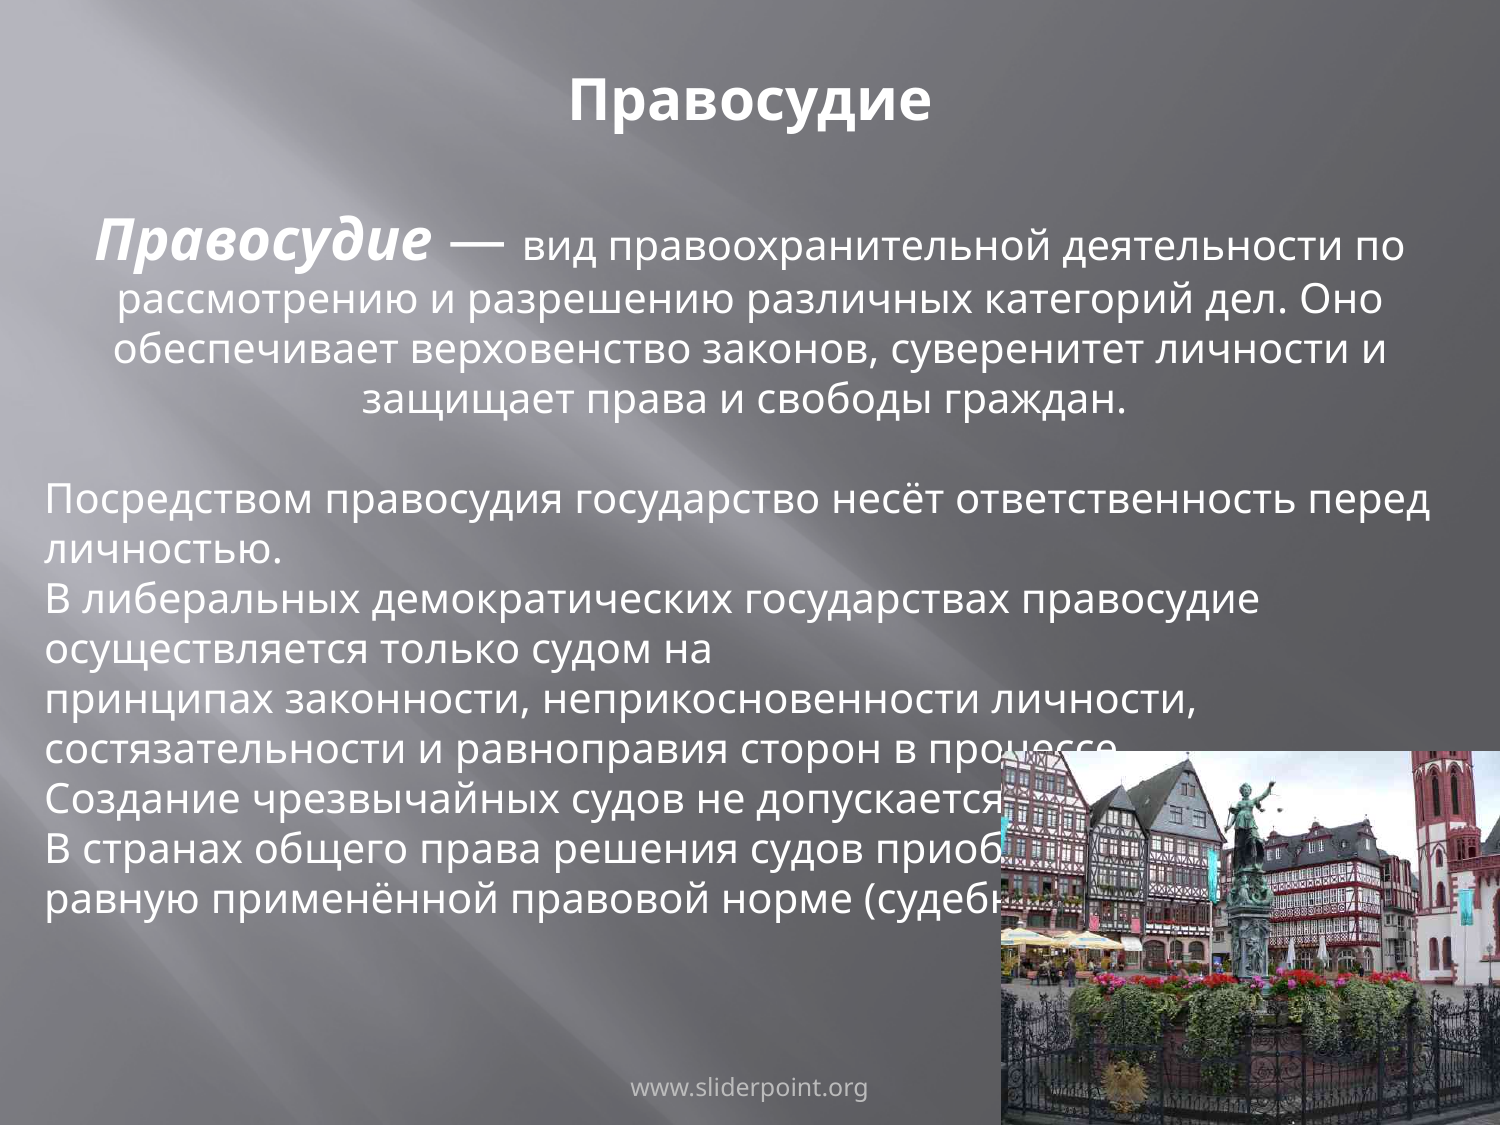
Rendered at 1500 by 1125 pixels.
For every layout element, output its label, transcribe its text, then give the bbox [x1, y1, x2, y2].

text_box Правосудие Правосудие — вид правоохранительной деятельности по рассмотрению и разрешению различных категорий дел. Оно обеспечивает верховенство законов, суверенитет личности и защищает права и свободы граждан. Посредством правосудия государство несёт ответственность перед личностью. В либеральных демократических государствах правосудие осуществляется только судом на принципах законности, неприкосновенности личности, состязательности и равноправия сторон в процессе. Создание чрезвычайных судов не допускается. В странах общего права решения судов приобретают силу закона, равную применённой правовой норме (судебный прецедент). [29, 54, 1471, 980]
picture [1001, 751, 1500, 1125]
footer www.sliderpoint.org [512, 1052, 988, 1113]
